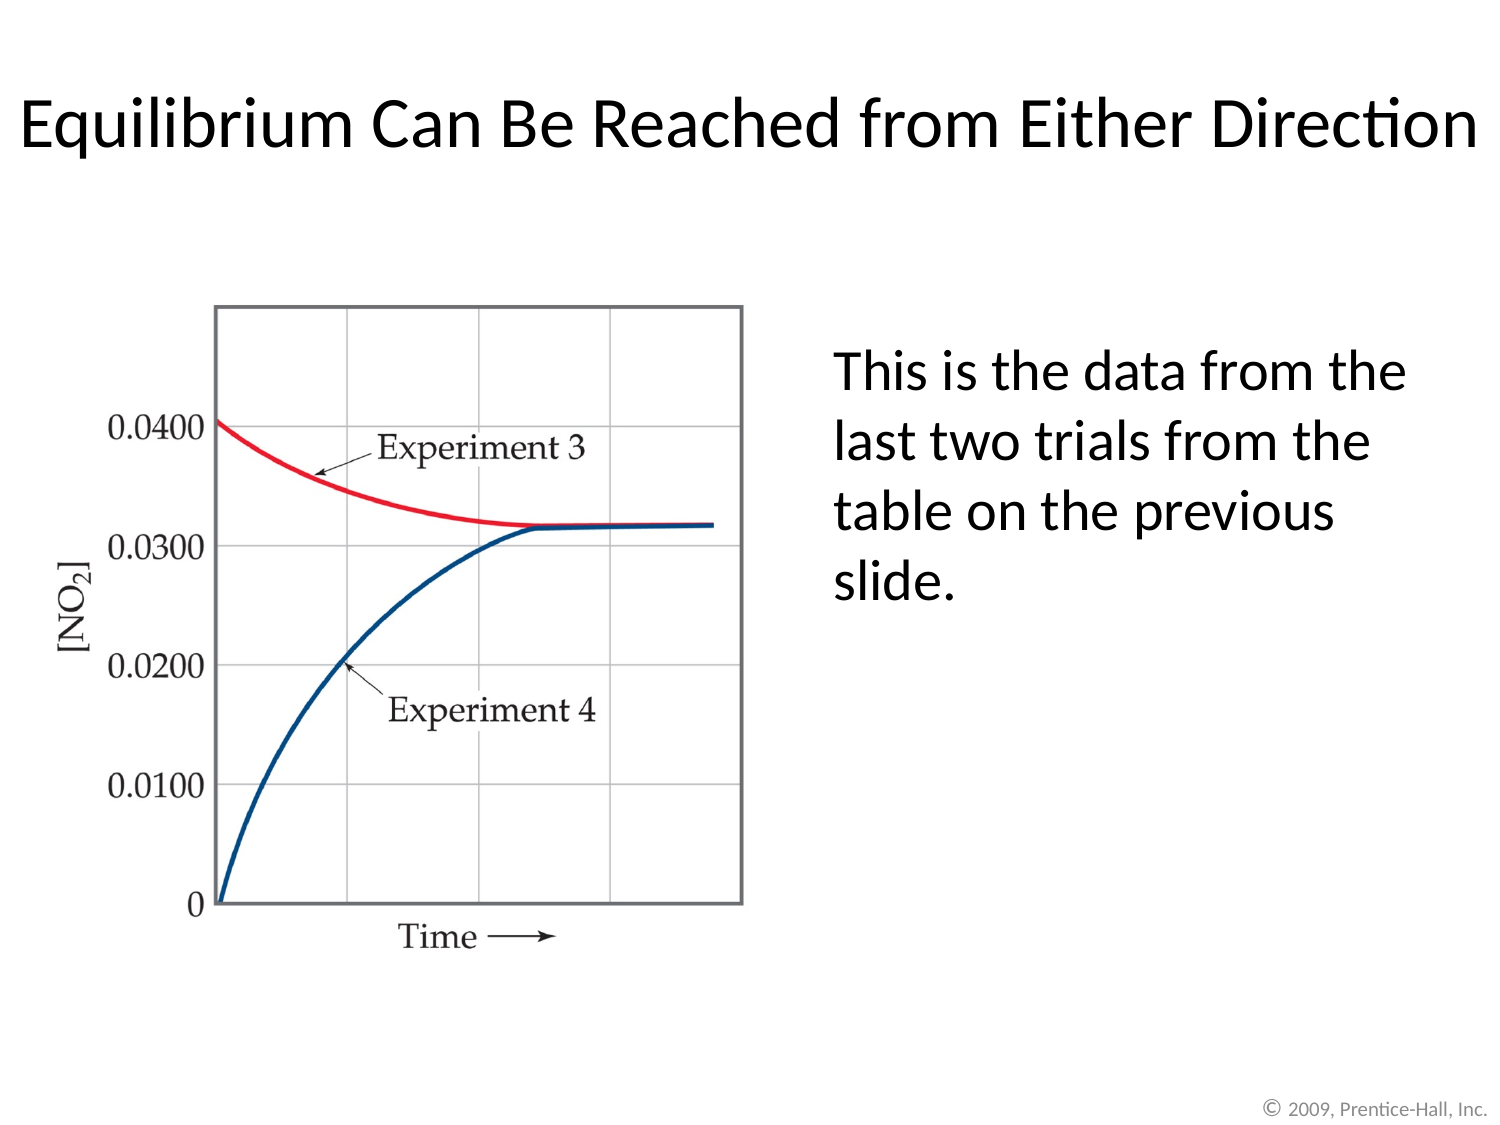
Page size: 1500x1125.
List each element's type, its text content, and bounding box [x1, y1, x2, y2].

title Equilibrium Can Be Reached from Either Direction [0, 24, 1500, 213]
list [49, 298, 751, 950]
footer © 2009, Prentice-Hall, Inc. [1237, 1087, 1500, 1125]
list This is the data from the last two trials from the table on the previous slide. [762, 324, 1438, 1000]
